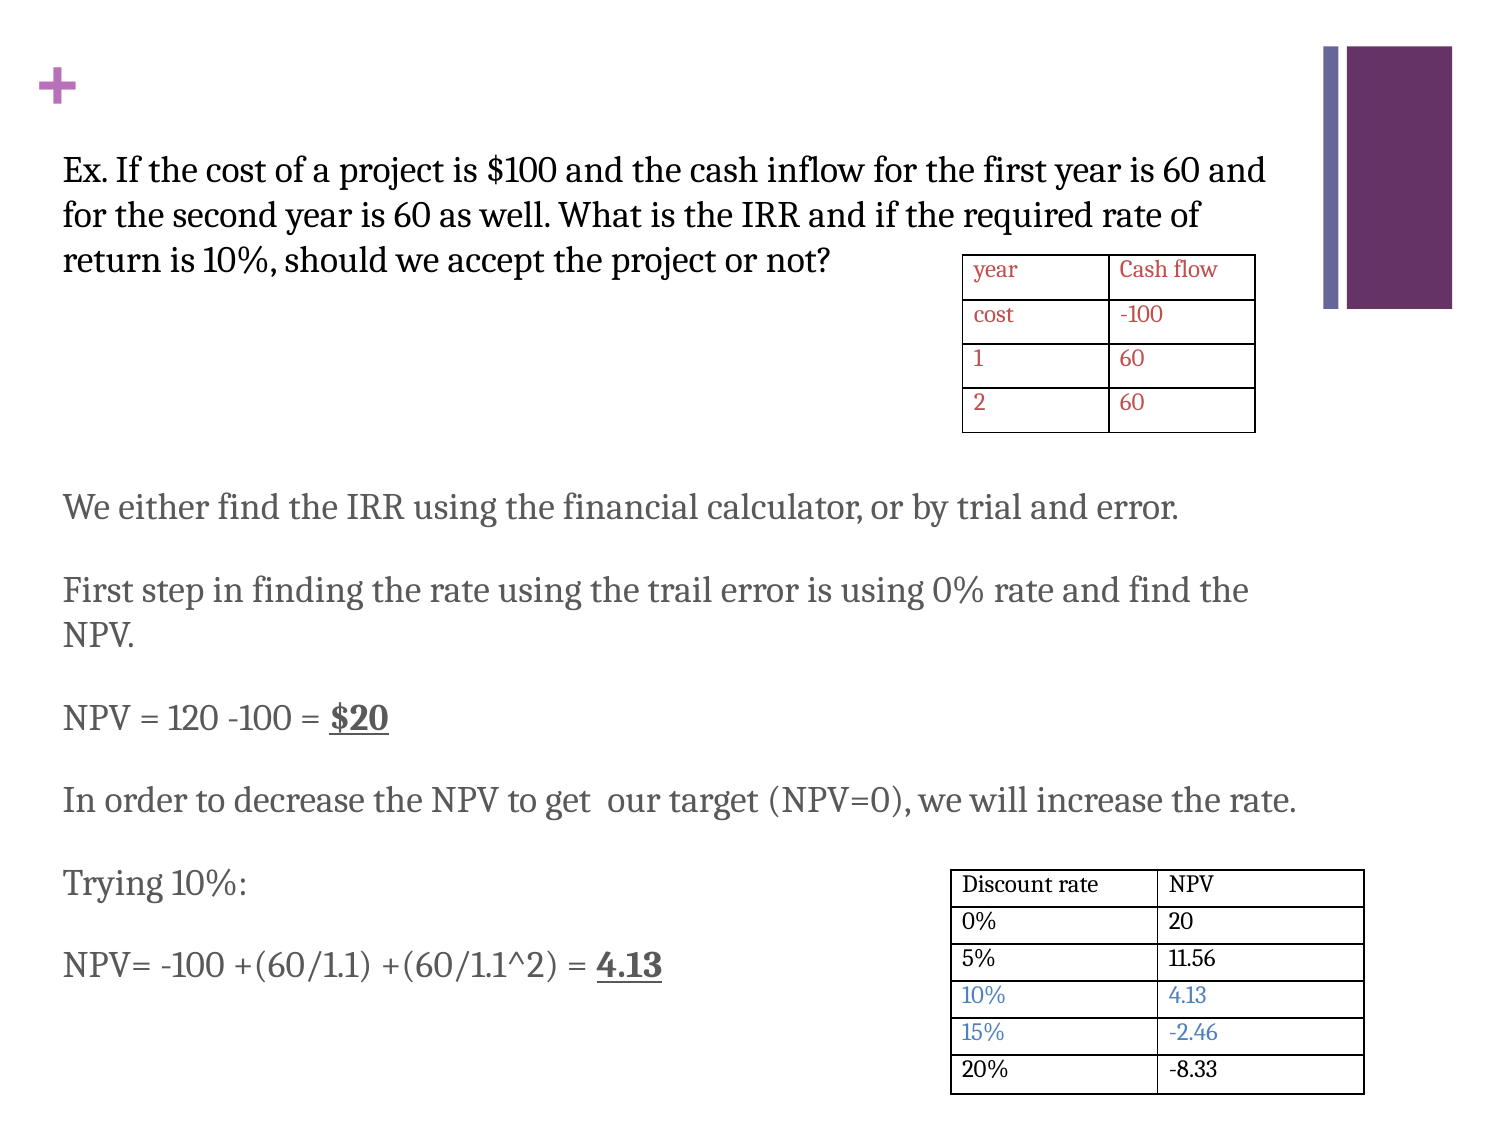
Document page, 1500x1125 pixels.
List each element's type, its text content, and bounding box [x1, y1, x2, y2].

table_cell -100 [1110, 301, 1254, 343]
table_cell 4.13 [1158, 982, 1363, 1017]
table_cell 20 [1158, 908, 1363, 943]
table_cell 20% [952, 1056, 1157, 1093]
table_cell 60 [1110, 389, 1254, 432]
table_cell 5% [952, 945, 1157, 980]
table_cell -8.33 [1158, 1056, 1363, 1093]
table_cell -2.46 [1158, 1019, 1363, 1054]
table_cell cost [963, 301, 1108, 343]
table_cell 11.56 [1158, 945, 1363, 980]
table_header year [963, 256, 1108, 299]
list Ex. If the cost of a project is $100 and the cash inflow for the first year is 60 and for the second year is 60 as well. What is the IRR and if the required rate of return is 10%, should we accept the project or not? We either find the IRR using the financial calculator, or by trial and error. First step in finding the rate using the trail error is using 0% rate and find the NPV. NPV = 120 -100 = $20 In order to decrease the NPV to get our target (NPV=0), we will increase the rate. Trying 10%: NPV= -100 +(60/1.1) +(60/1.1^2) = 4.13 [29, 137, 1322, 1005]
table_cell 1 [963, 345, 1108, 387]
table_cell 0% [952, 908, 1157, 943]
table_cell 15% [952, 1019, 1157, 1054]
table_header Cash flow [1110, 256, 1254, 299]
table_cell 2 [963, 389, 1108, 432]
table_header Discount rate [952, 871, 1157, 906]
table_cell 60 [1110, 345, 1254, 387]
table_cell 10% [952, 982, 1157, 1017]
table_header NPV [1158, 871, 1363, 906]
